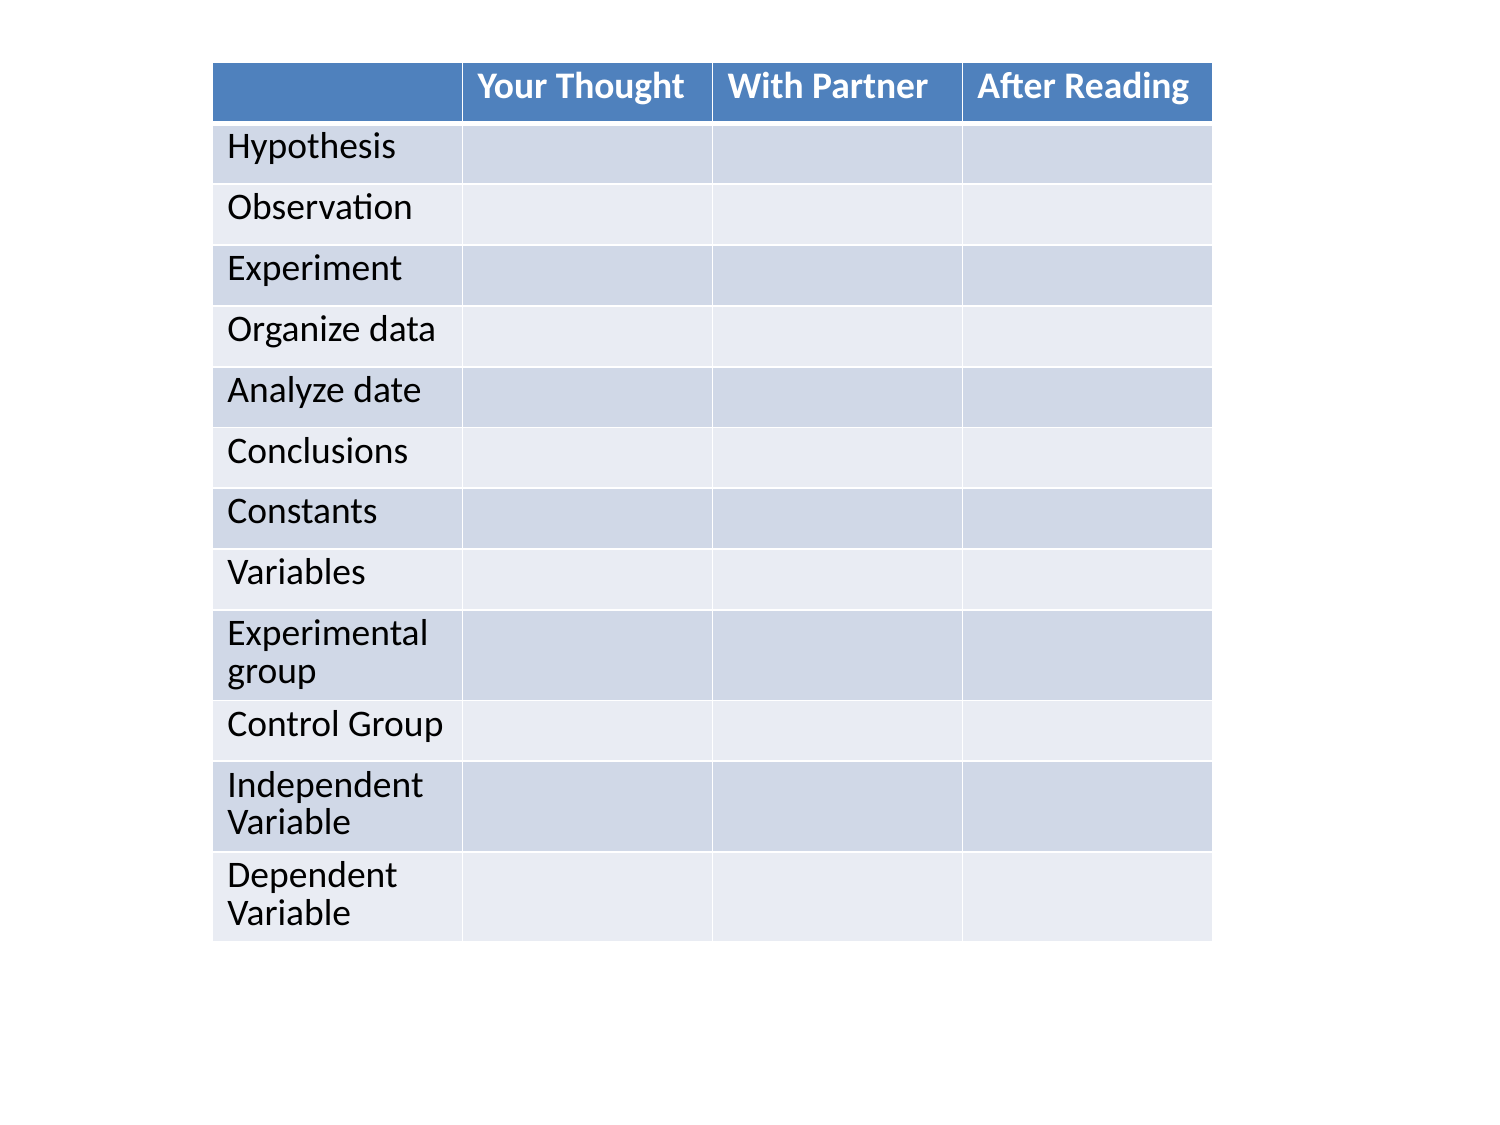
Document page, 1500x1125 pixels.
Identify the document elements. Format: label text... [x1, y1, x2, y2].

table_cell [963, 428, 1212, 487]
table_cell [963, 550, 1212, 609]
table_cell [463, 853, 712, 941]
table_header After Reading [963, 63, 1212, 121]
table_cell [963, 701, 1212, 760]
table_cell Variables [213, 550, 462, 609]
table_cell [713, 489, 962, 548]
table_cell [713, 762, 962, 851]
table_cell Organize data [213, 307, 462, 366]
table_cell [463, 126, 712, 183]
table_cell [963, 307, 1212, 366]
table_header With Partner [713, 63, 962, 121]
table_cell [963, 762, 1212, 851]
table_cell [463, 611, 712, 700]
table_cell [963, 185, 1212, 244]
table_header [213, 63, 462, 121]
table_cell [463, 428, 712, 487]
table_cell [463, 307, 712, 366]
table_cell [713, 611, 962, 700]
table_cell Experimental group [213, 611, 462, 700]
table_cell [463, 489, 712, 548]
table_cell [713, 126, 962, 183]
table_cell [463, 550, 712, 609]
table_cell [463, 246, 712, 305]
table_cell [463, 185, 712, 244]
table_cell Hypothesis [213, 126, 462, 183]
table_cell Experiment [213, 246, 462, 305]
table_cell Constants [213, 489, 462, 548]
table_cell [463, 368, 712, 427]
table_cell [713, 550, 962, 609]
table_cell [713, 246, 962, 305]
table_cell [713, 368, 962, 427]
table_cell [713, 428, 962, 487]
table_cell Independent Variable [213, 762, 462, 851]
table_cell Analyze date [213, 368, 462, 427]
table_header Your Thought [463, 63, 712, 121]
table_cell [713, 307, 962, 366]
table_cell [963, 246, 1212, 305]
table_cell [463, 762, 712, 851]
table_cell [713, 701, 962, 760]
table_cell [713, 185, 962, 244]
table_cell Dependent Variable [213, 853, 462, 941]
table_cell [963, 489, 1212, 548]
table_cell [713, 853, 962, 941]
table_cell [963, 368, 1212, 427]
table_cell Conclusions [213, 428, 462, 487]
table_cell [963, 611, 1212, 700]
table_cell [963, 126, 1212, 183]
table_cell [963, 853, 1212, 941]
table_cell Control Group [213, 701, 462, 760]
table_cell Observation [213, 185, 462, 244]
table_cell [463, 701, 712, 760]
